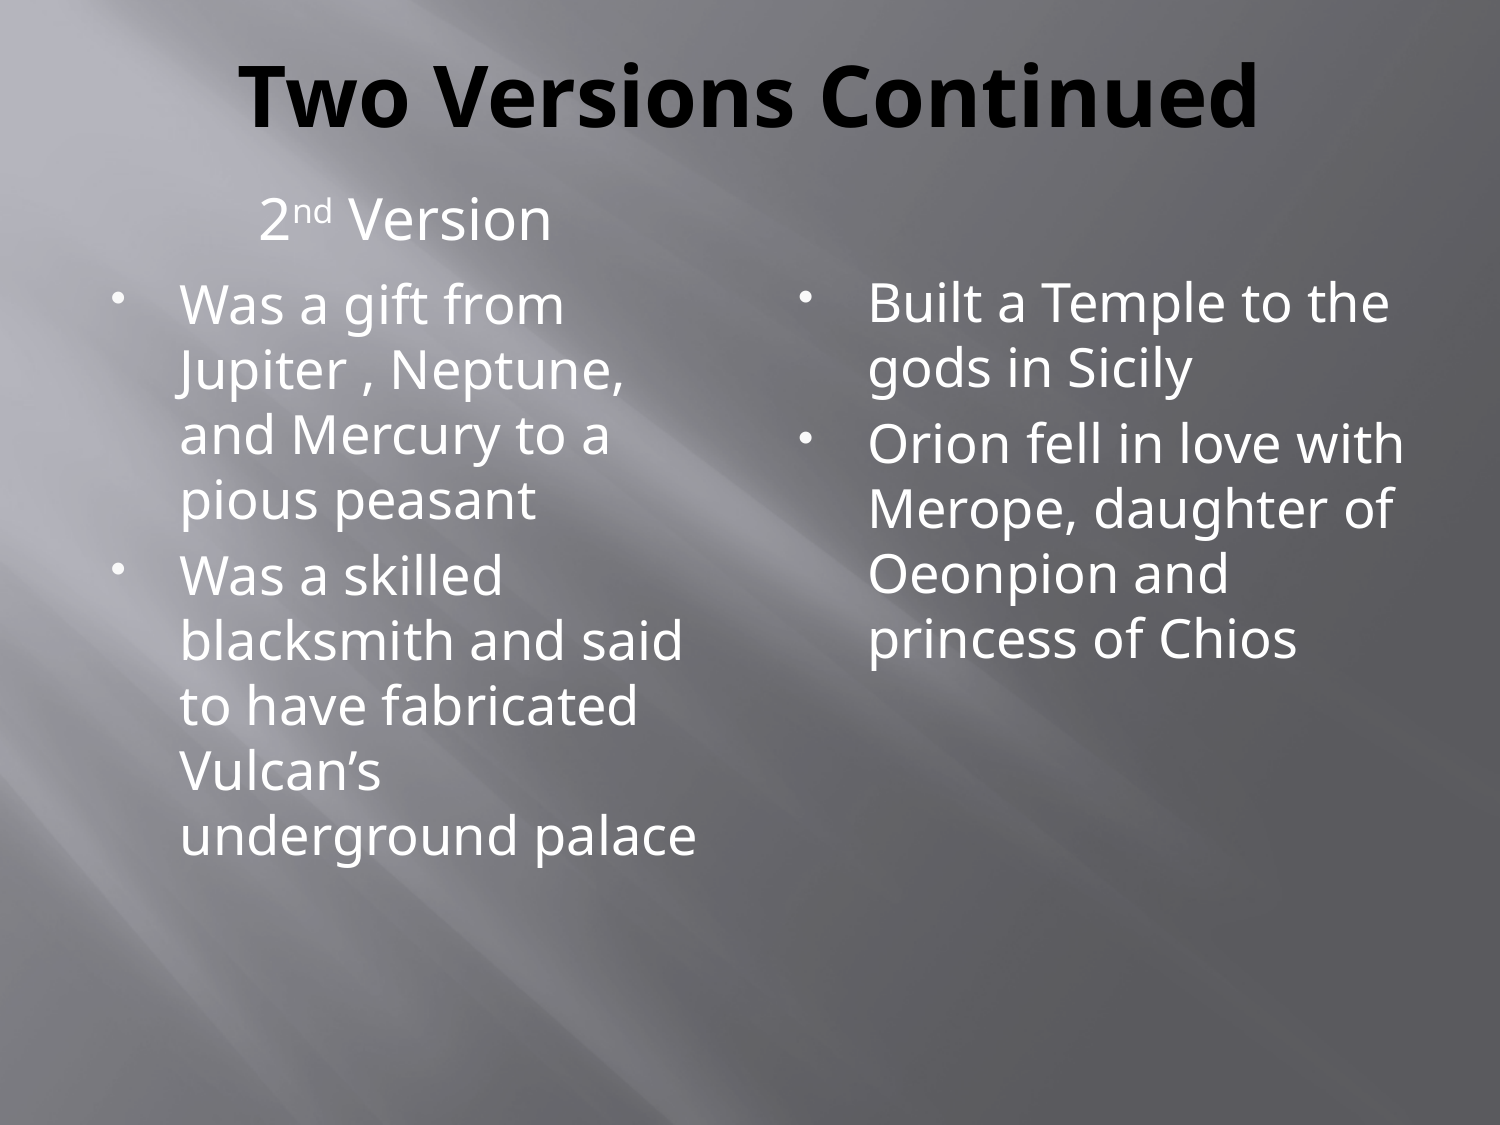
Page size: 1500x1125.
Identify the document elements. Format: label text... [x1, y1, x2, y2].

text_box 2nd Version [74, 174, 738, 260]
list Built a Temple to the gods in Sicily Orion fell in love with Merope, daughter of Oeonpion and princess of Chios [762, 260, 1425, 1004]
title Two Versions Continued [75, 0, 1425, 188]
list Was a gift from Jupiter , Neptune, and Mercury to a pious peasant Was a skilled blacksmith and said to have fabricated Vulcan’s underground palace [75, 262, 738, 1005]
